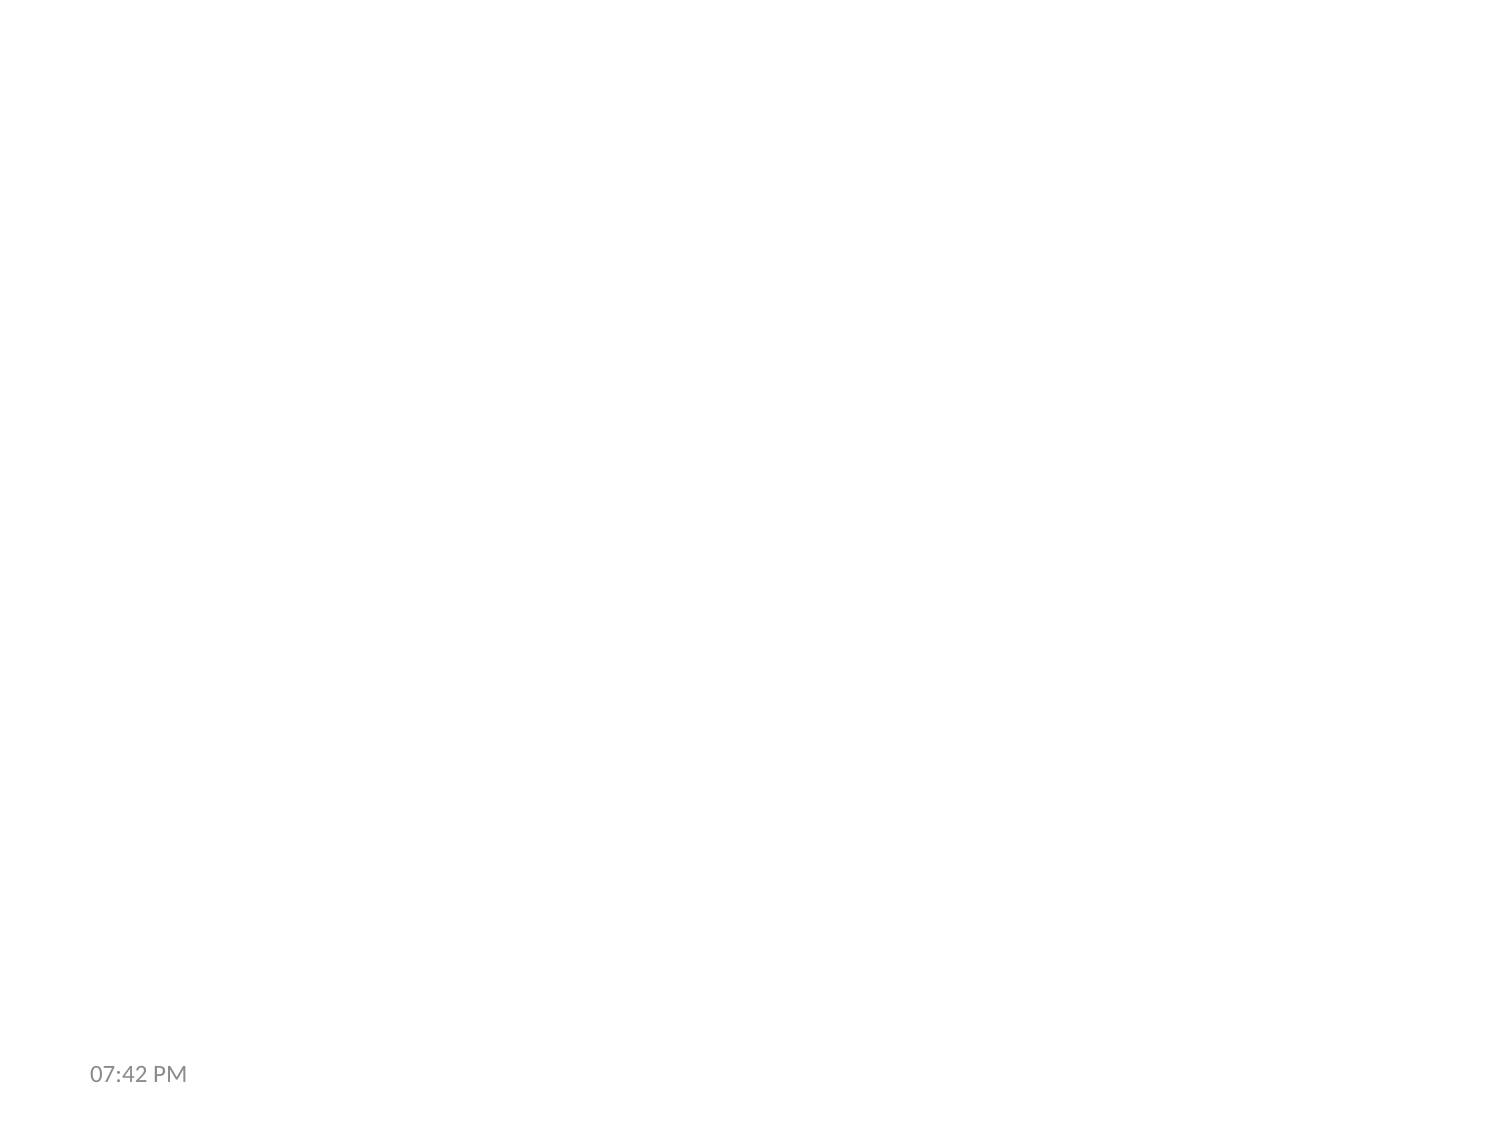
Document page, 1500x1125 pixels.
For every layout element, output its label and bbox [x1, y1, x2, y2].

slide_number [75, 1042, 425, 1103]
